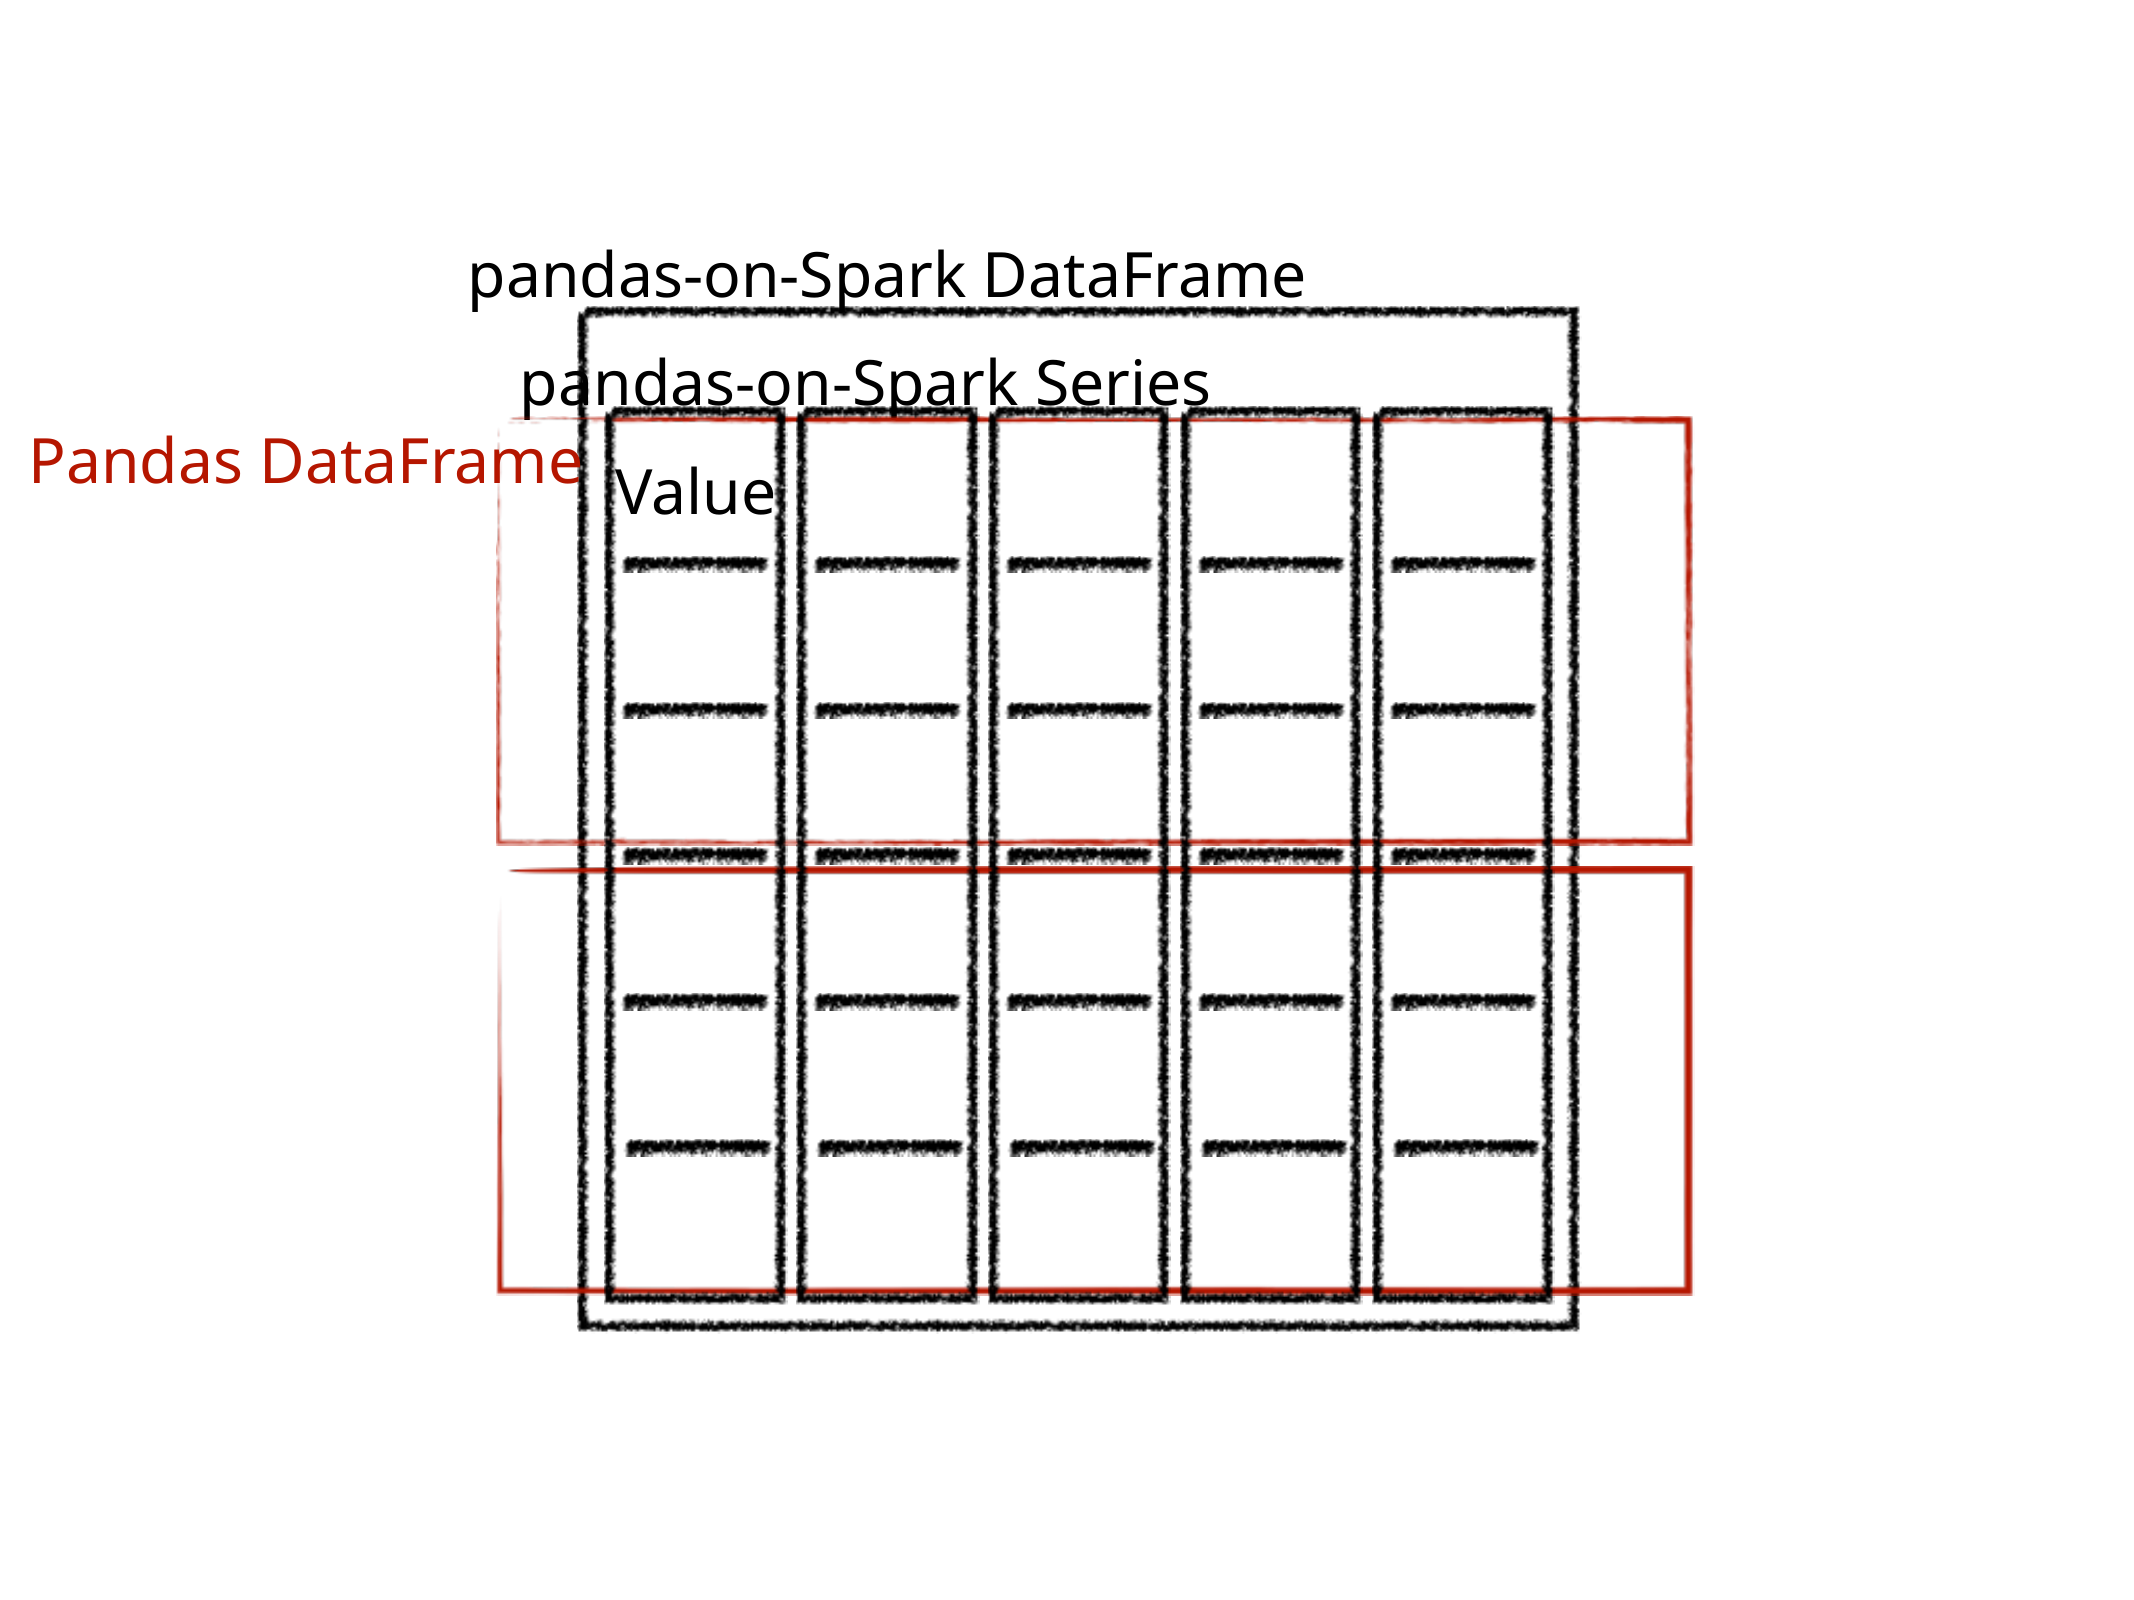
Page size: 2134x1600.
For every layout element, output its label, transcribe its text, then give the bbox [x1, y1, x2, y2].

text_box pandas-on-Spark DataFrame [459, 226, 1316, 318]
text_box Pandas DataFrame [20, 412, 577, 505]
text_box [1371, 405, 1556, 1307]
picture [496, 305, 1696, 1335]
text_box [604, 405, 788, 1307]
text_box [1180, 405, 1364, 1307]
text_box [796, 405, 980, 1307]
text_box pandas-on-Spark Series [511, 334, 577, 412]
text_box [988, 405, 1172, 1307]
